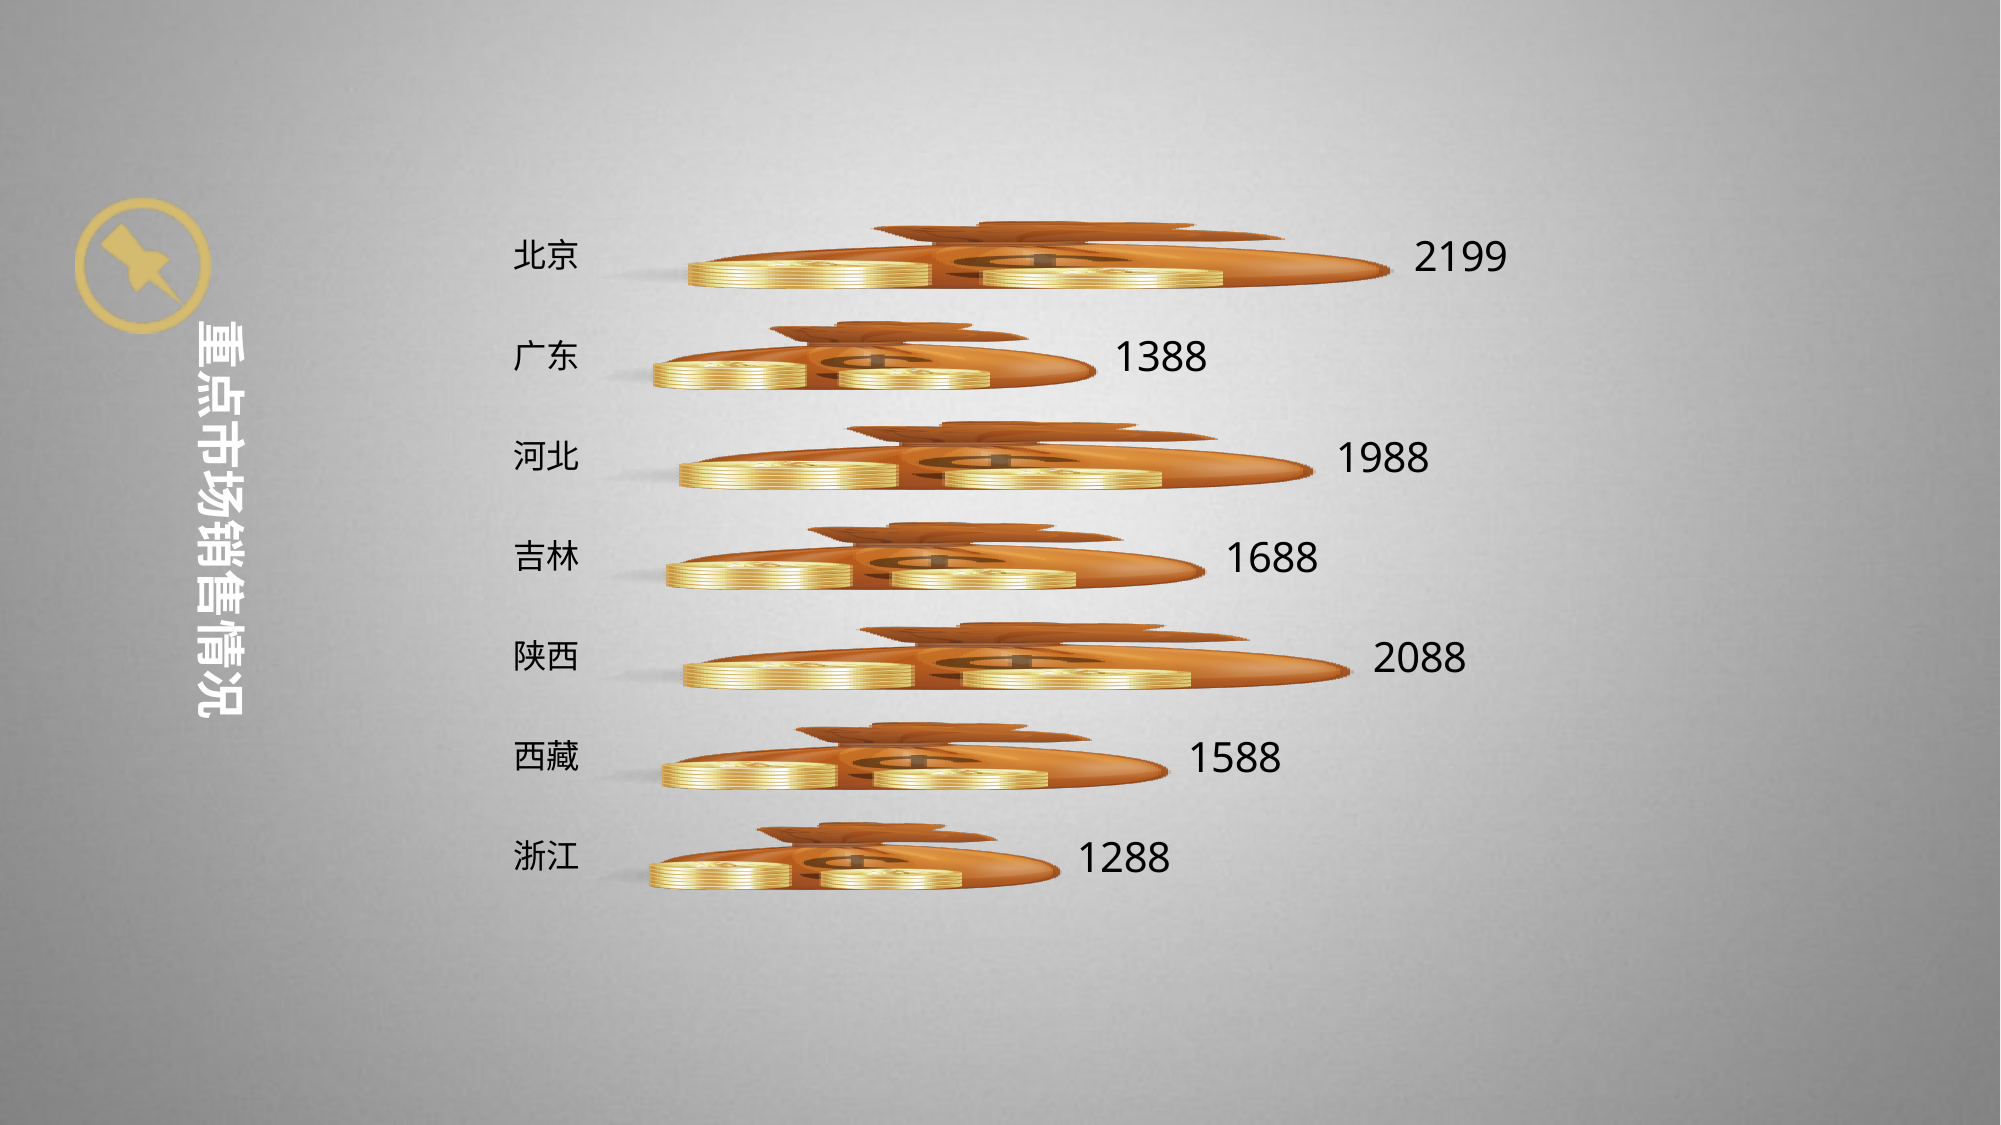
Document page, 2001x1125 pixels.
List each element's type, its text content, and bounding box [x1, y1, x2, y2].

text_box 重点市场销售情况 [169, 304, 260, 786]
picture [0, 0, 2001, 1125]
chart [316, 162, 1816, 1012]
